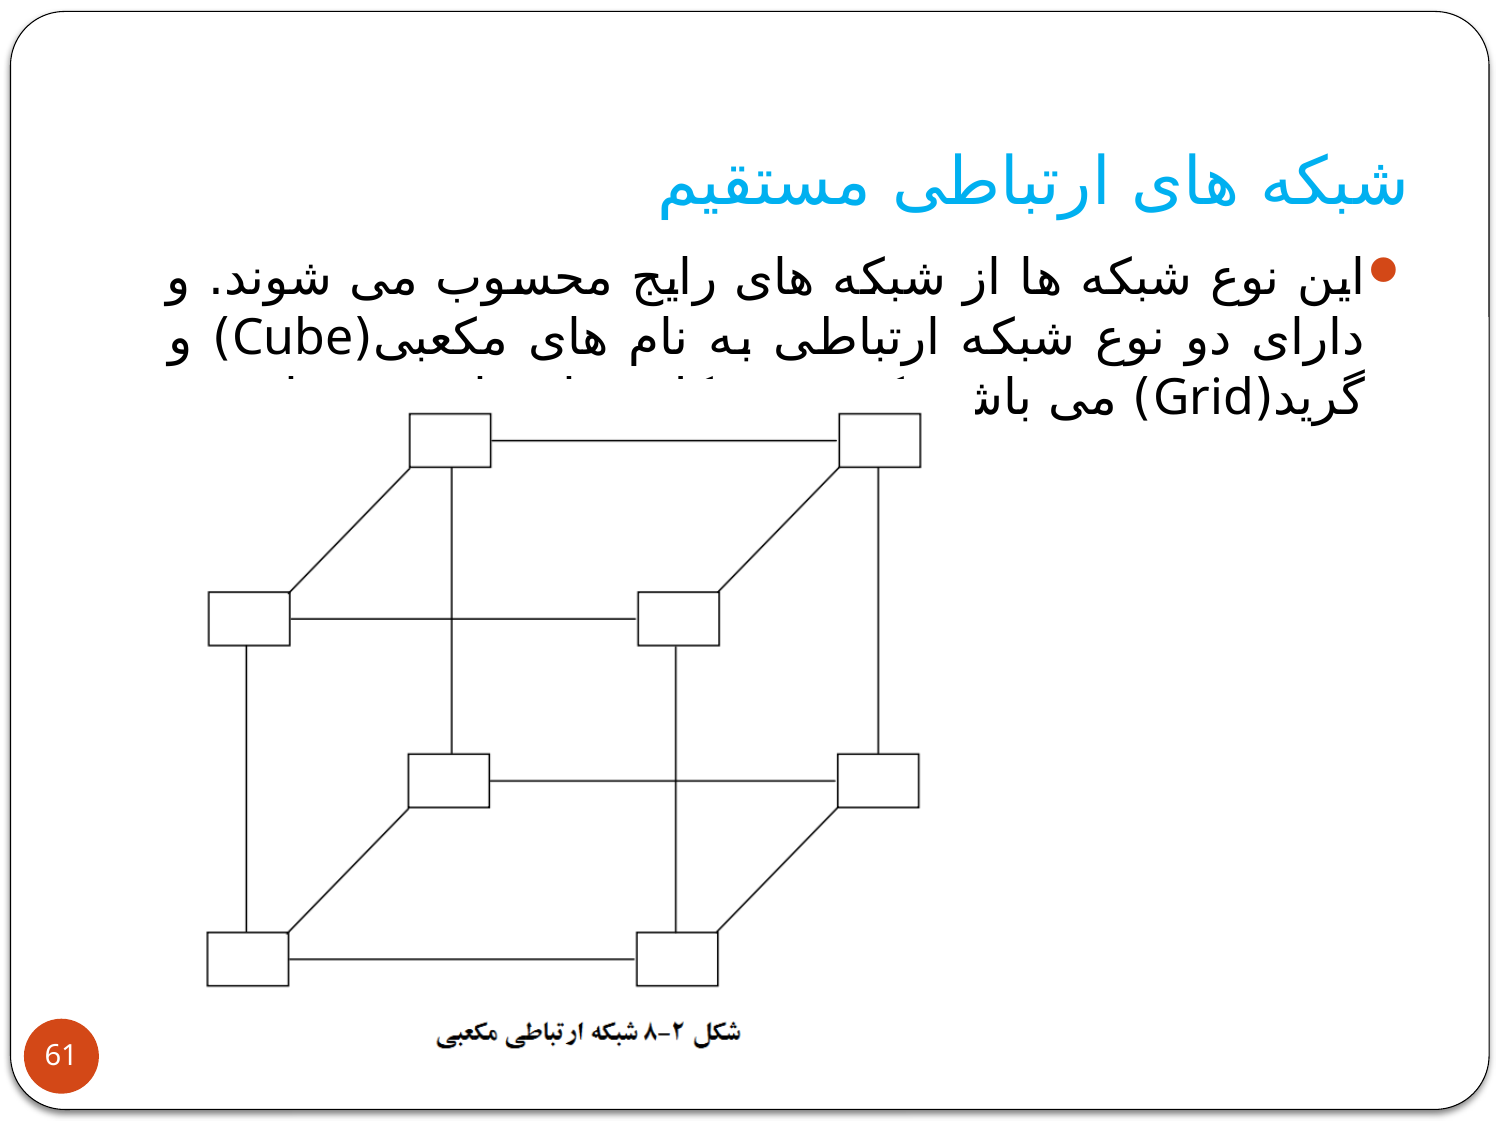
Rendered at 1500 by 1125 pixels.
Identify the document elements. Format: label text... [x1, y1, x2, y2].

title شبکه های ارتباطی مستقیم [150, 45, 1425, 233]
list این نوع شبکه ها از شبکه های رایج محسوب می شوند. و دارای دو نوع شبکه ارتباطی به نام های مکعبی(Cube) و گرید(Grid) می باشند که در شکل نشان داده شده است. [150, 237, 1425, 988]
picture [139, 379, 976, 1058]
slide_number 61 [23, 1018, 99, 1094]
